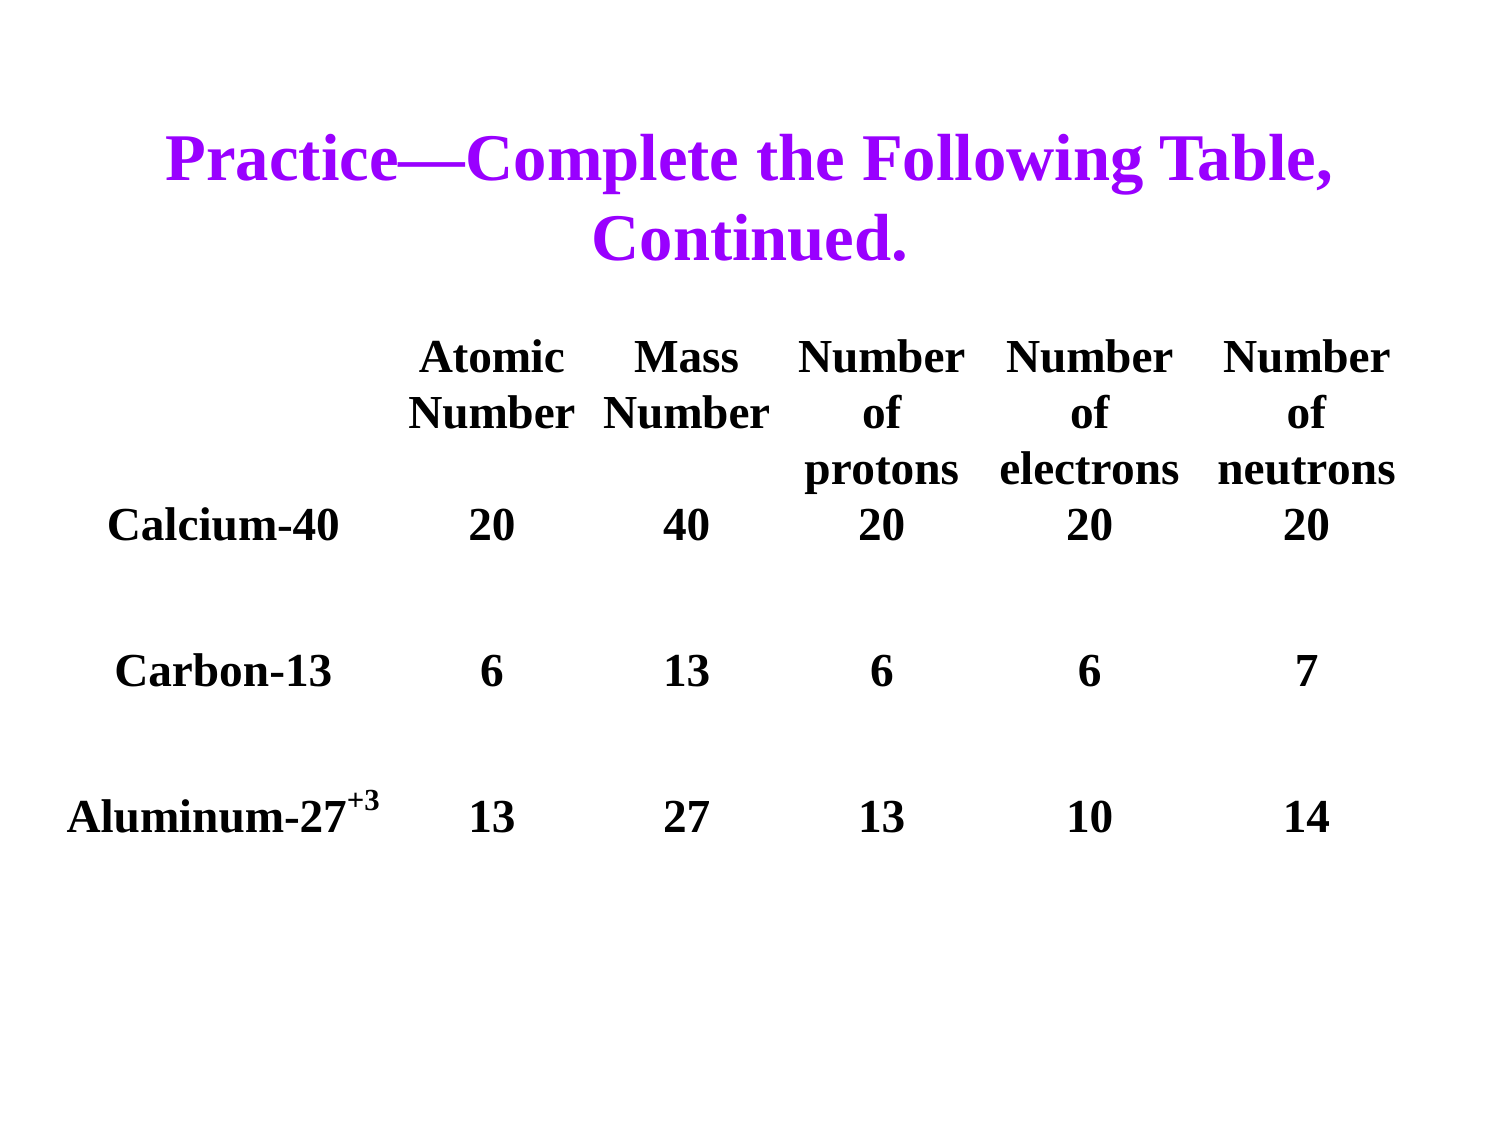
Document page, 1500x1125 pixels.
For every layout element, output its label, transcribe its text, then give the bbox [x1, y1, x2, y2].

text_box Practice—Complete the Following Table, Continued. [112, 99, 1388, 288]
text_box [36, 327, 1445, 1005]
